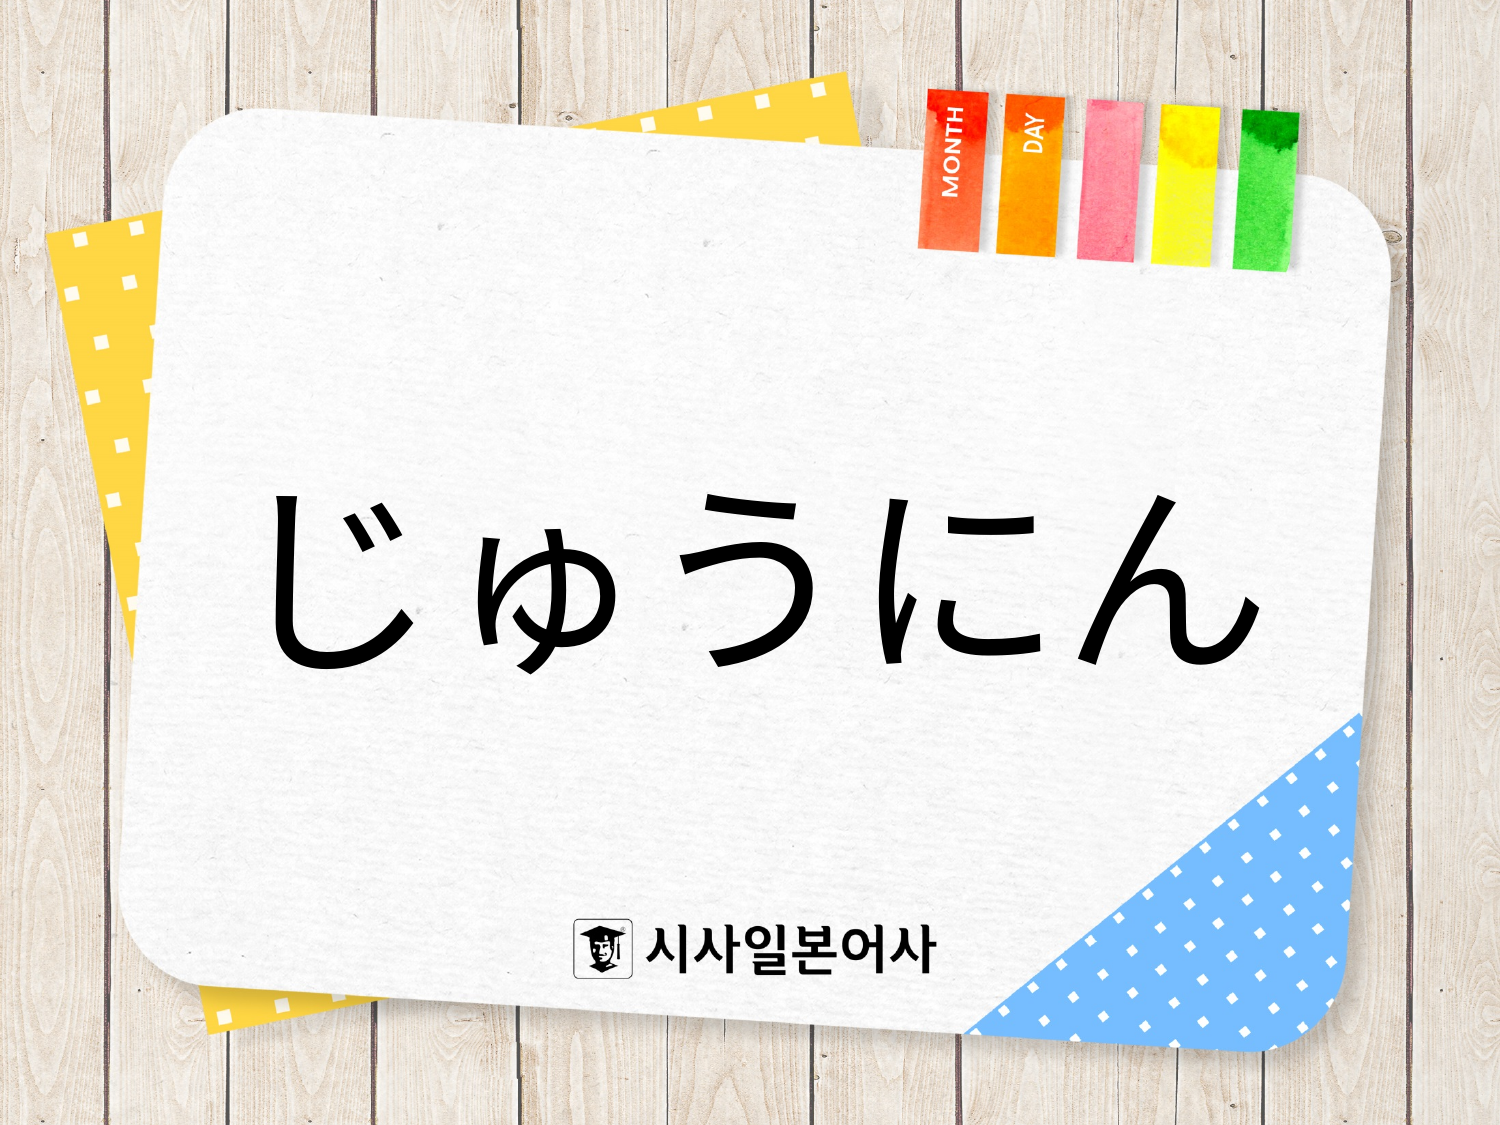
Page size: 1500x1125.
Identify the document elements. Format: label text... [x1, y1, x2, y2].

picture [0, 0, 1500, 1125]
title じゅうにん [75, 338, 1425, 811]
